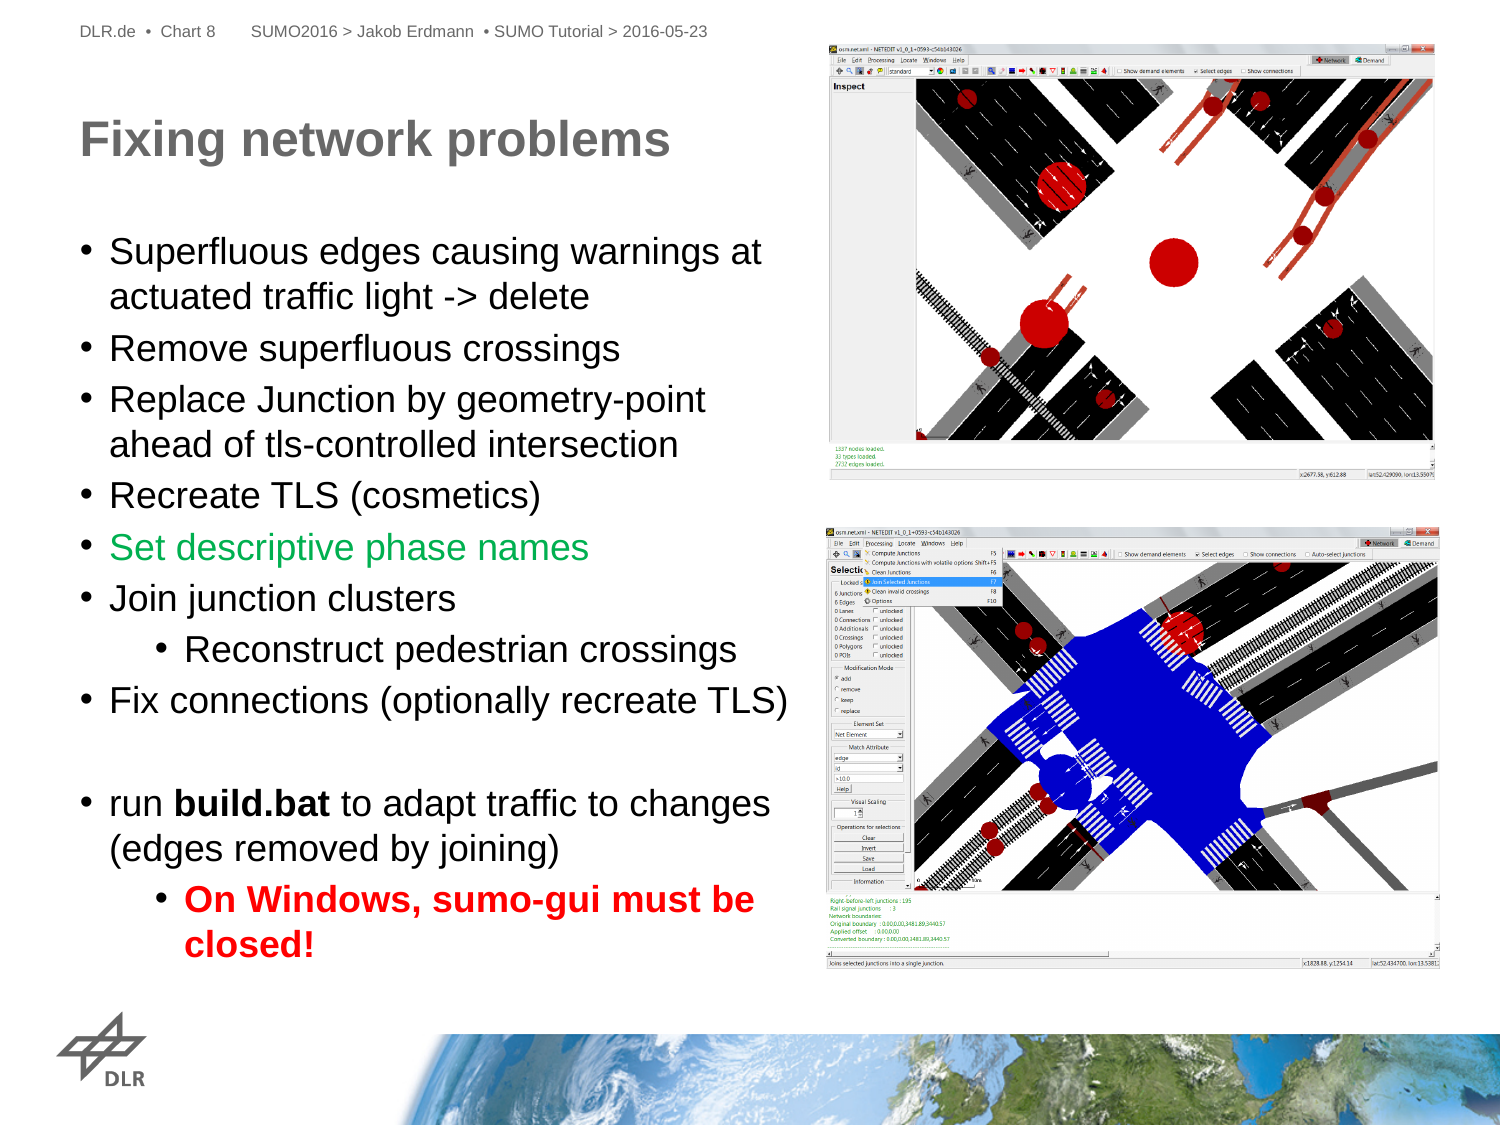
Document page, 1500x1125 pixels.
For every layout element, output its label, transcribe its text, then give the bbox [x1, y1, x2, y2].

text_box DLR.de • Chart 8 [79, 20, 251, 45]
picture [0, 1007, 1500, 1125]
text_box Superfluous edges causing warnings at actuated traffic light -> delete Remove superfluous crossings Replace Junction by geometry-point ahead of tls-controlled intersection Recreate TLS (cosmetics) Set descriptive phase names Join junction clusters Reconstruct pedestrian crossings Fix connections (optionally recreate TLS) run build.bat to adapt traffic to changes (edges removed by joining) On Windows, sumo-gui must be closed! Sample data in 1_netedit [79, 227, 809, 939]
text_box [79, 267, 916, 973]
picture [828, 43, 1435, 481]
text_box SUMO2016 > Jakob Erdmann • SUMO Tutorial > 2016-05-23 [251, 20, 1421, 45]
picture [826, 527, 1440, 970]
text_box Fixing network problems [79, 106, 823, 228]
